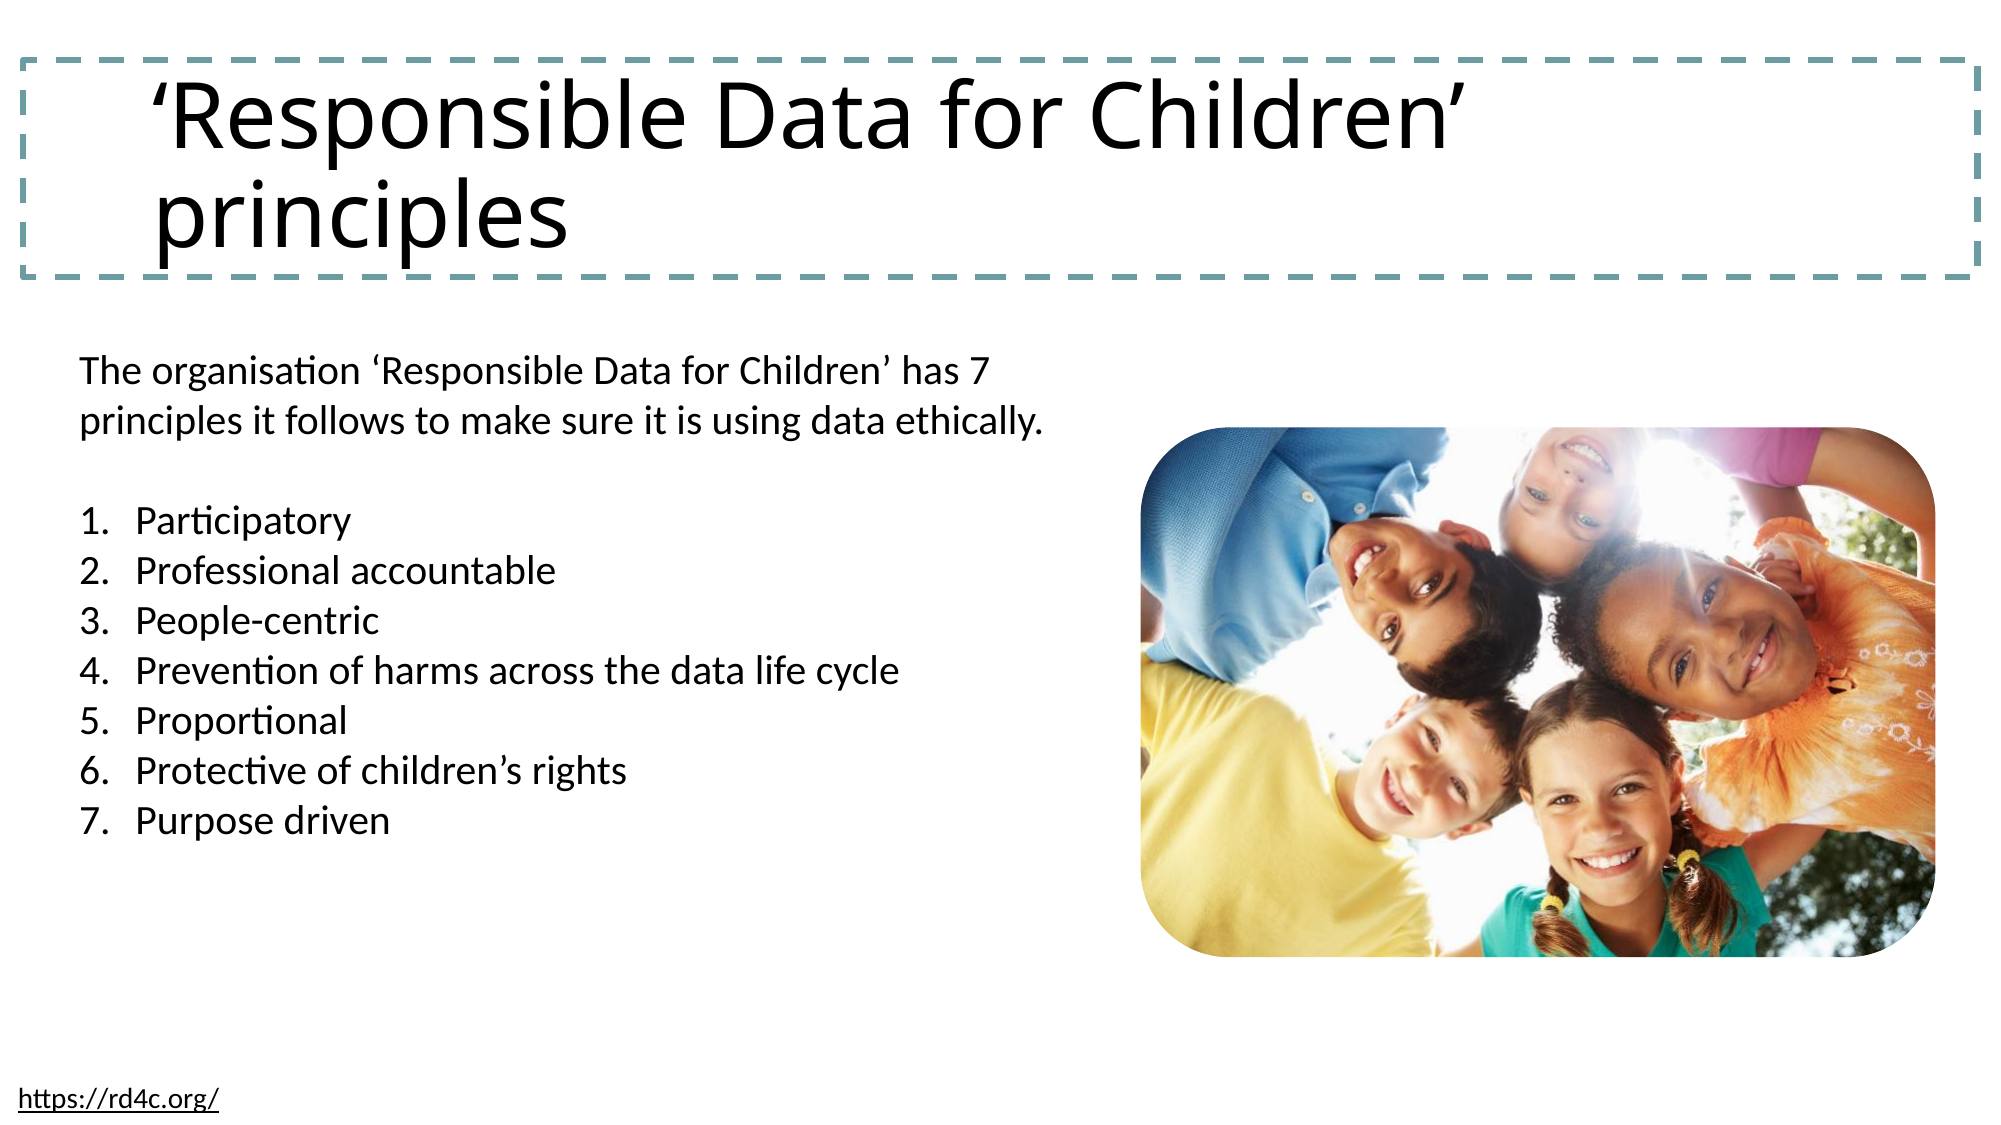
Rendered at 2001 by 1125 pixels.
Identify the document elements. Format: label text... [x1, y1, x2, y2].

picture [1140, 427, 1936, 958]
text_box The organisation ‘Responsible Data for Children’ has 7 principles it follows to make sure it is using data ethically. Participatory Professional accountable People-centric Prevention of harms across the data life cycle Proportional Protective of children’s rights Purpose driven [64, 335, 1087, 1001]
title ‘Responsible Data for Children’ principles [137, 59, 1863, 278]
text_box https://rd4c.org/ [3, 1072, 1004, 1123]
